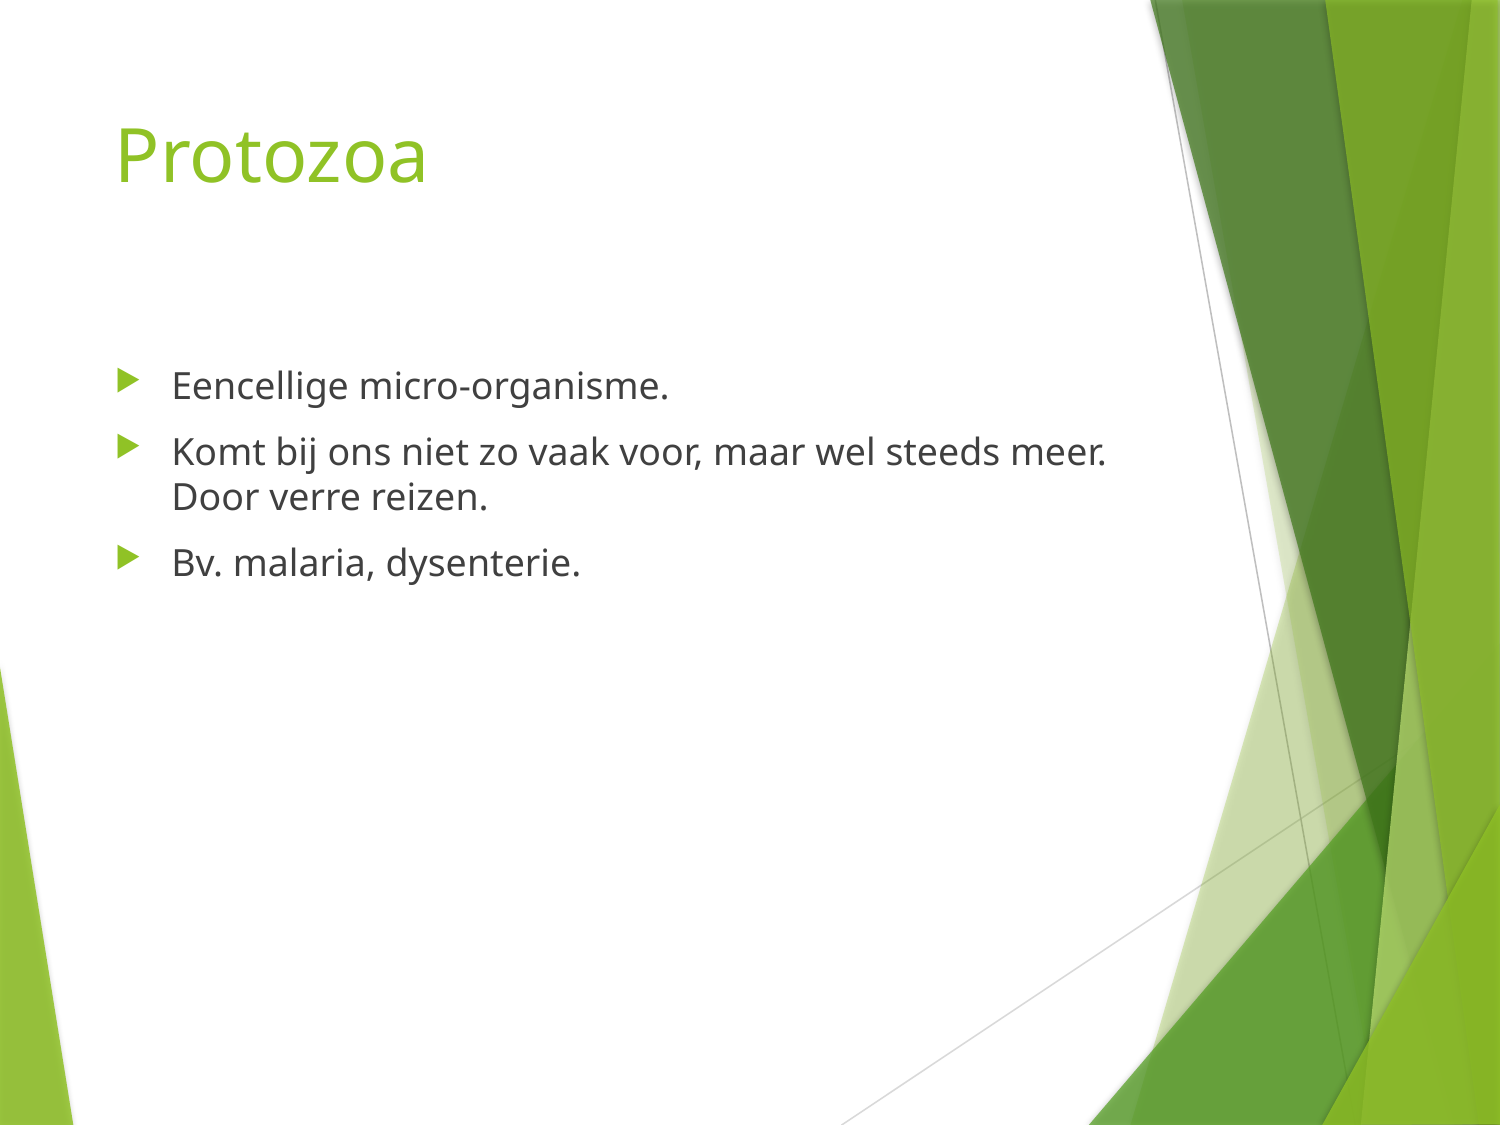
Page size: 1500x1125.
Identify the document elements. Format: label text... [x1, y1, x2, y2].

list Eencellige micro-organisme. Komt bij ons niet zo vaak voor, maar wel steeds meer. Door verre reizen. Bv. malaria, dysenterie. [99, 354, 1142, 992]
title Protozoa [99, 99, 1142, 317]
